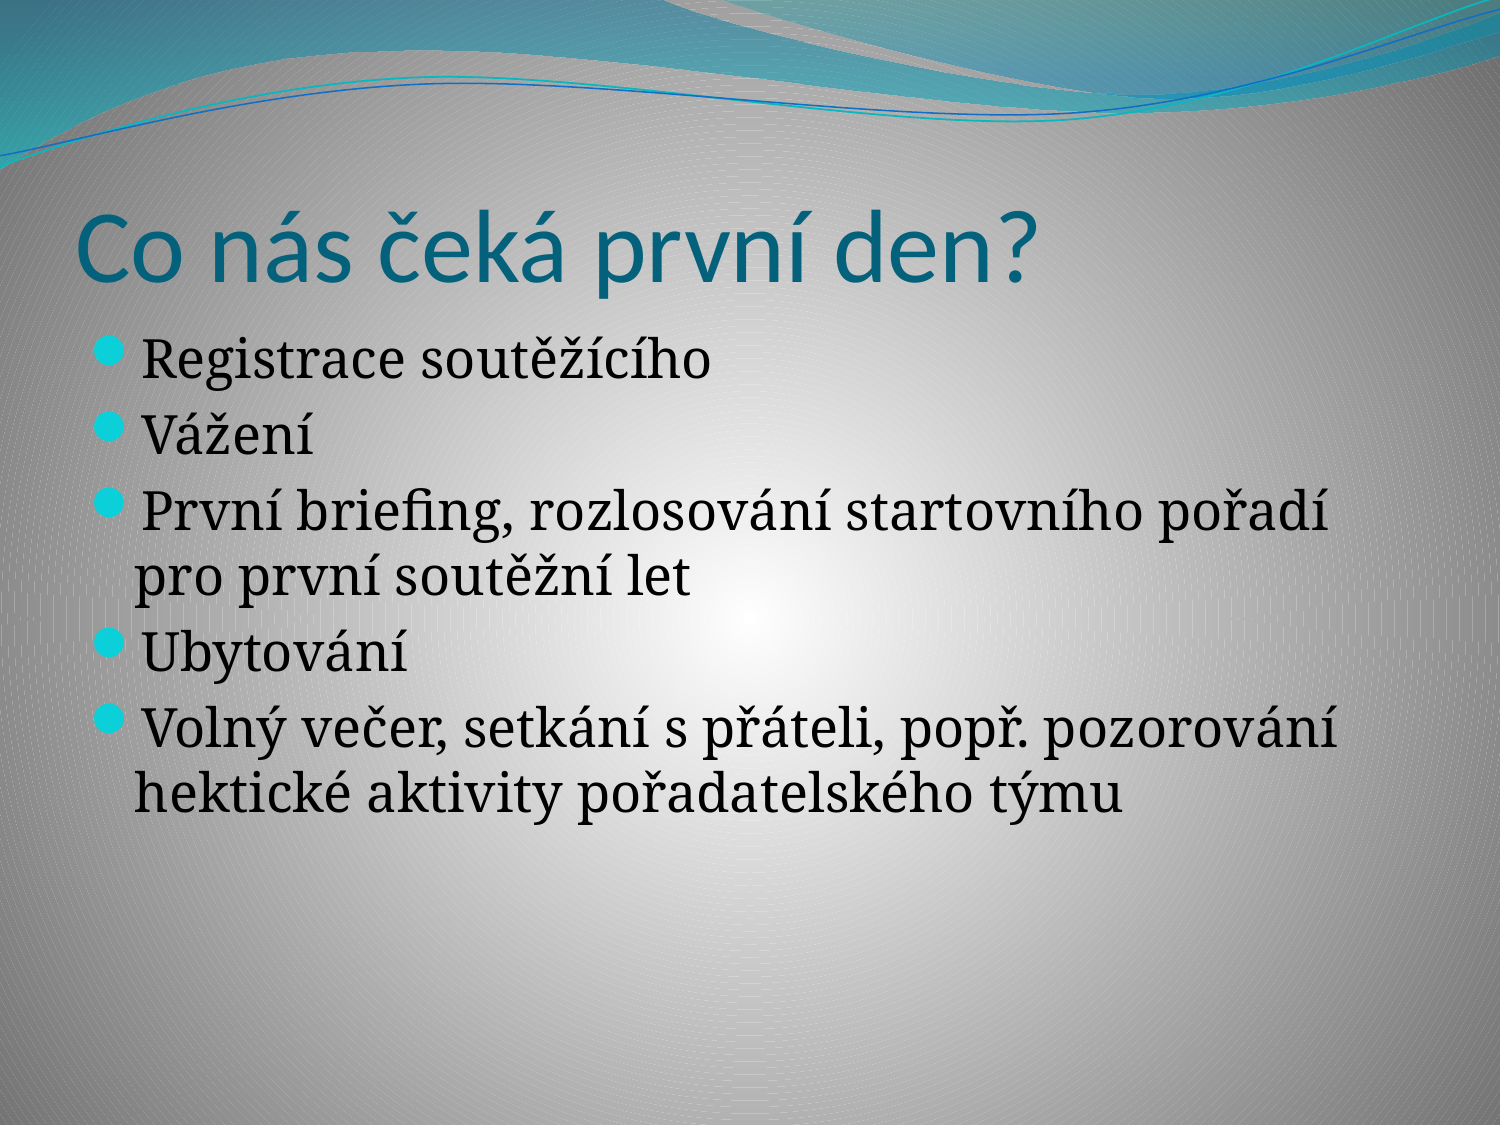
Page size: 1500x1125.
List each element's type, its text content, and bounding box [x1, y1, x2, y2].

title Co nás čeká první den? [75, 115, 1425, 303]
list Registrace soutěžícího Vážení První briefing, rozlosování startovního pořadí pro první soutěžní let Ubytování Volný večer, setkání s přáteli, popř. pozorování hektické aktivity pořadatelského týmu [75, 317, 1425, 1038]
